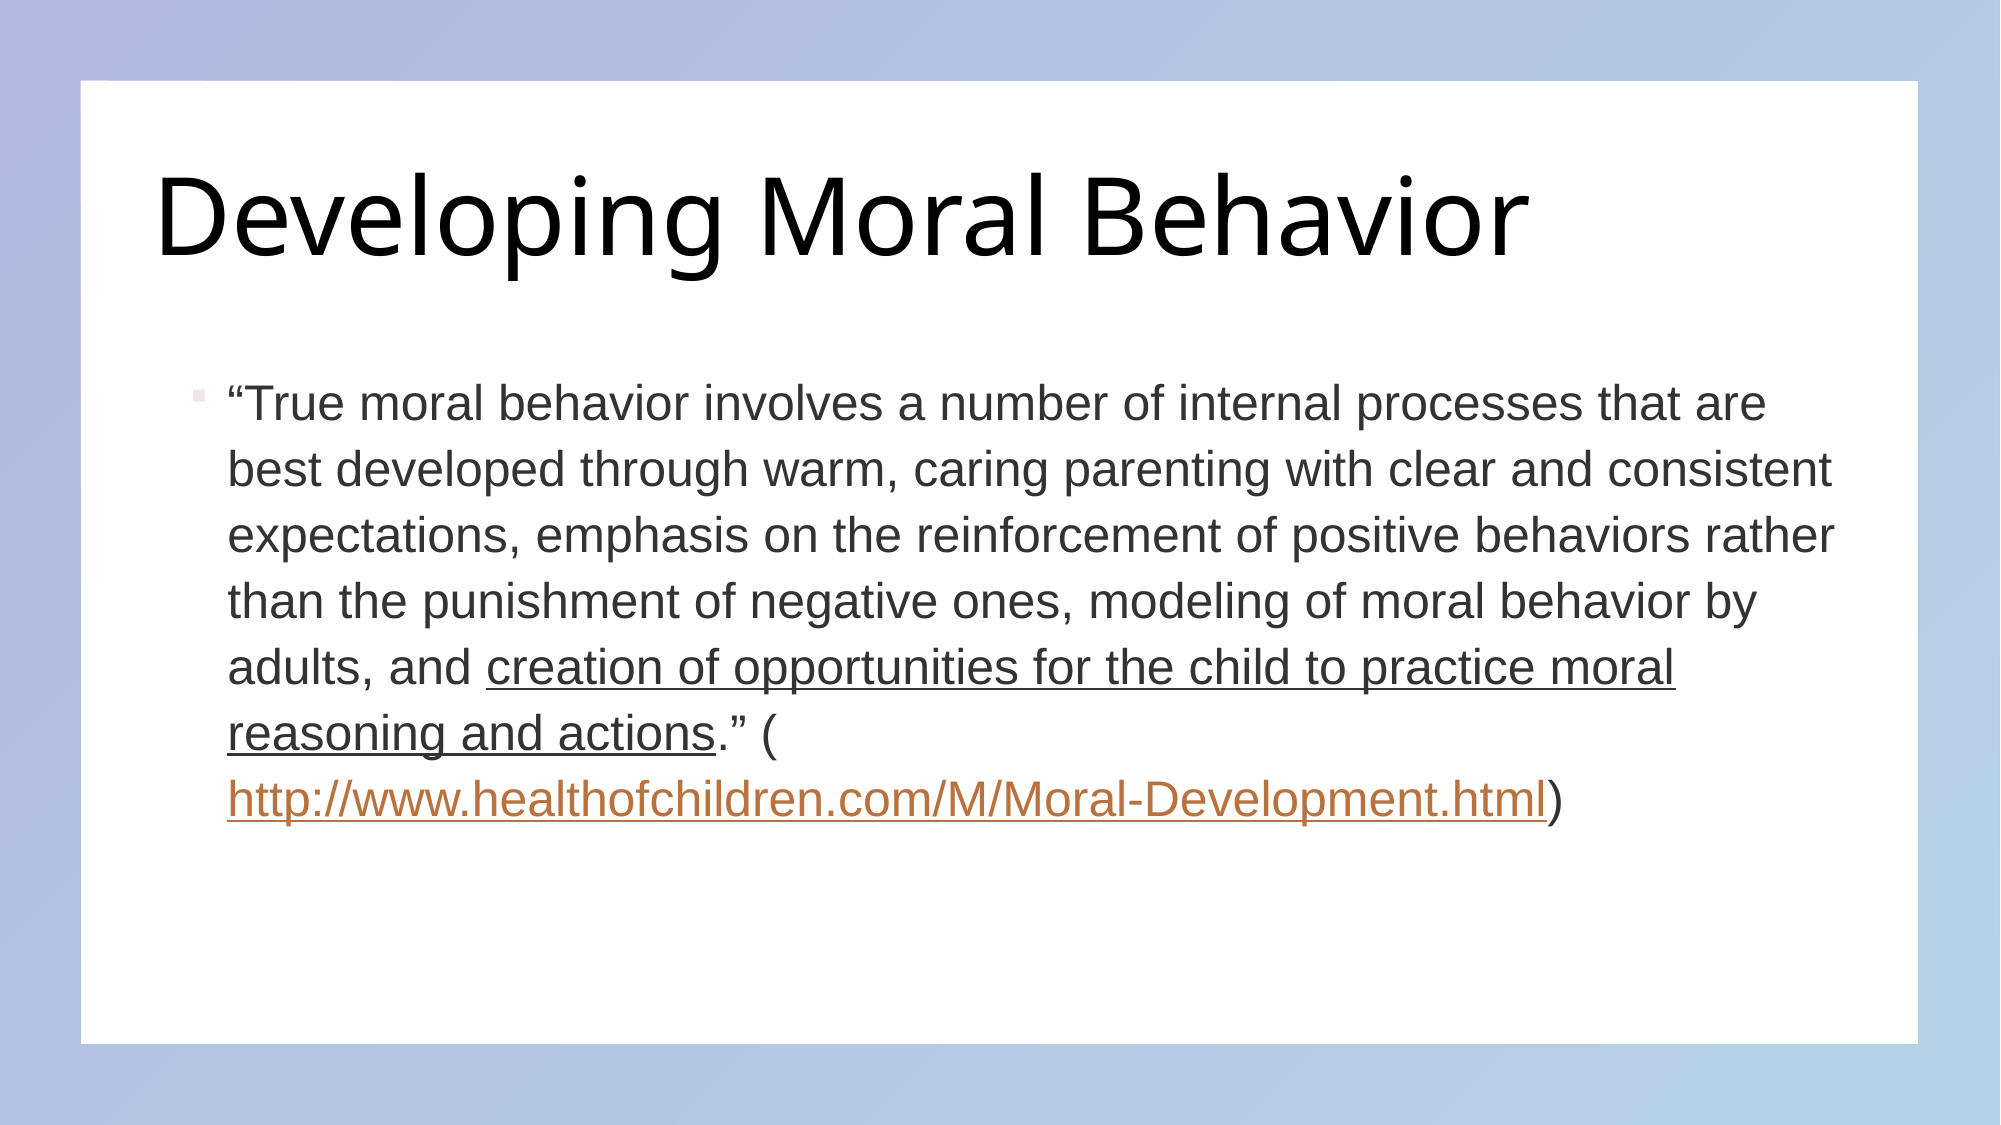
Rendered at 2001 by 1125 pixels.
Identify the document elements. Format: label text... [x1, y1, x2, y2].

title Developing Moral Behavior [137, 111, 1863, 330]
list “True moral behavior involves a number of internal processes that are best developed through warm, caring parenting with clear and consistent expectations, emphasis on the reinforcement of positive behaviors rather than the punishment of negative ones, modeling of moral behavior by adults, and creation of opportunities for the child to practice moral reasoning and actions.” (http://www.healthofchildren.com/M/Moral-Development.html) [137, 357, 1863, 1014]
